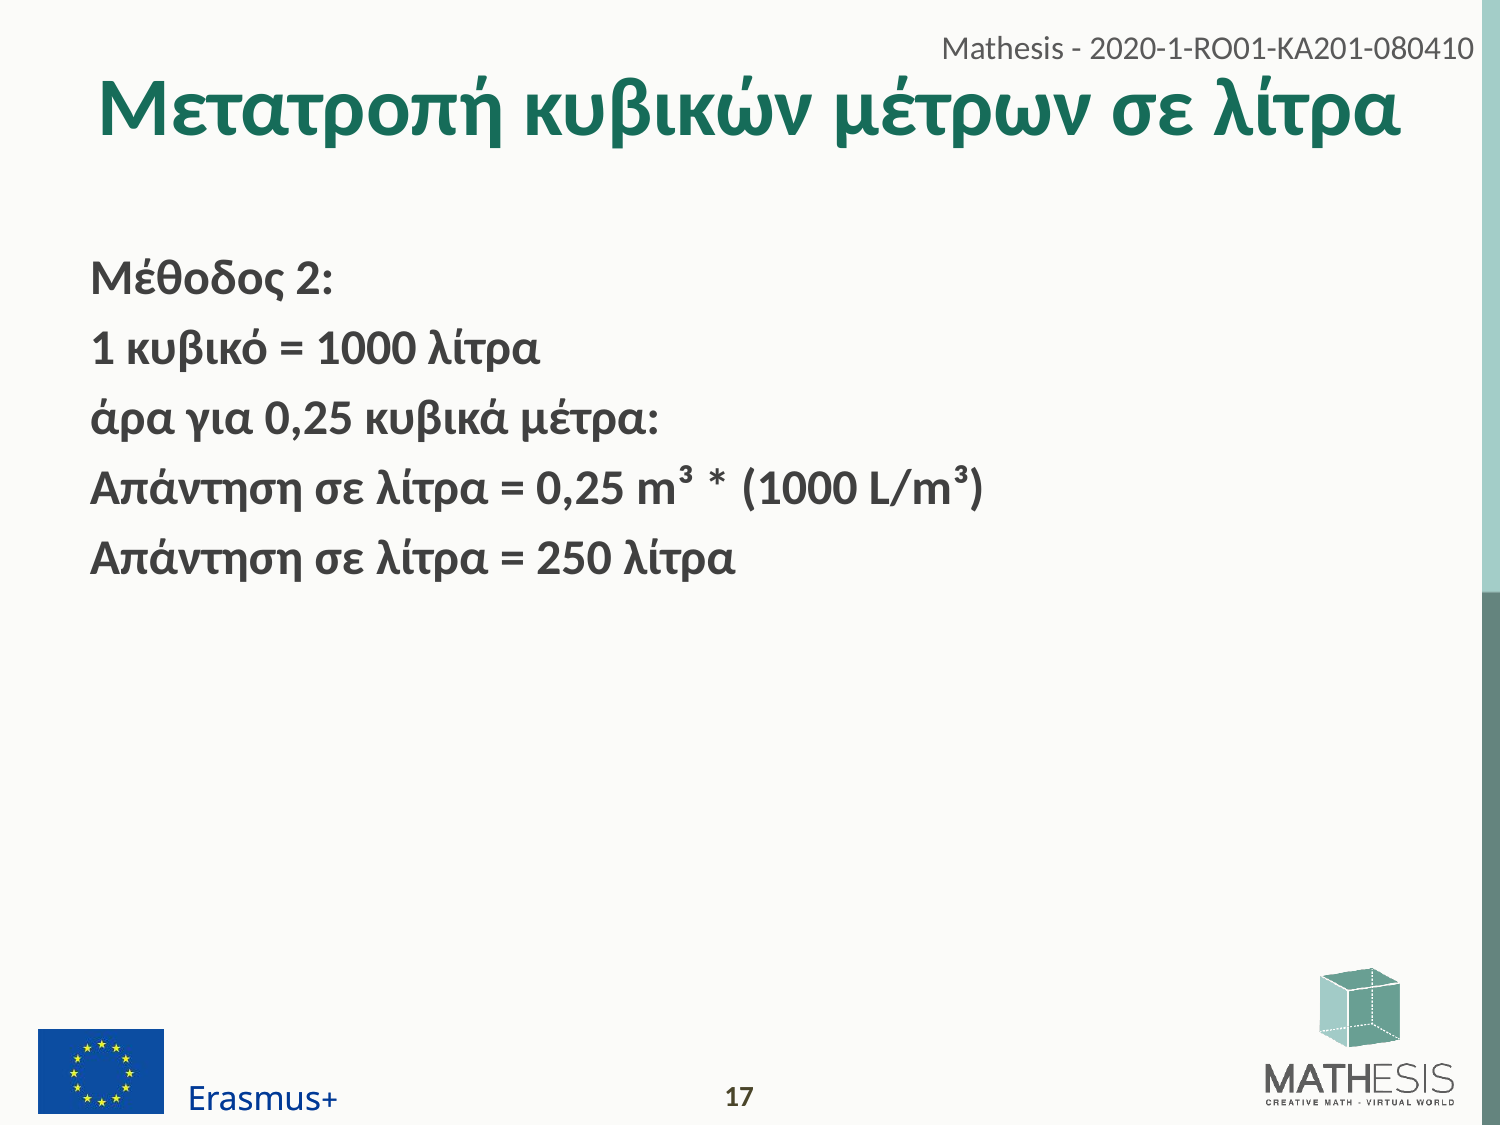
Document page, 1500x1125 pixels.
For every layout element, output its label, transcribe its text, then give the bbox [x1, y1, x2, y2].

picture [38, 1029, 164, 1114]
title Μετατροπή κυβικών μέτρων σε λίτρα [75, 45, 1425, 233]
list Μέθοδος 2: 1 κυβικό = 1000 λίτρα άρα για 0,25 κυβικά μέτρα: Απάντηση σε λίτρα = 0,25 m³ * (1000 L/m³) Απάντηση σε λίτρα = 250 λίτρα [75, 237, 1425, 980]
